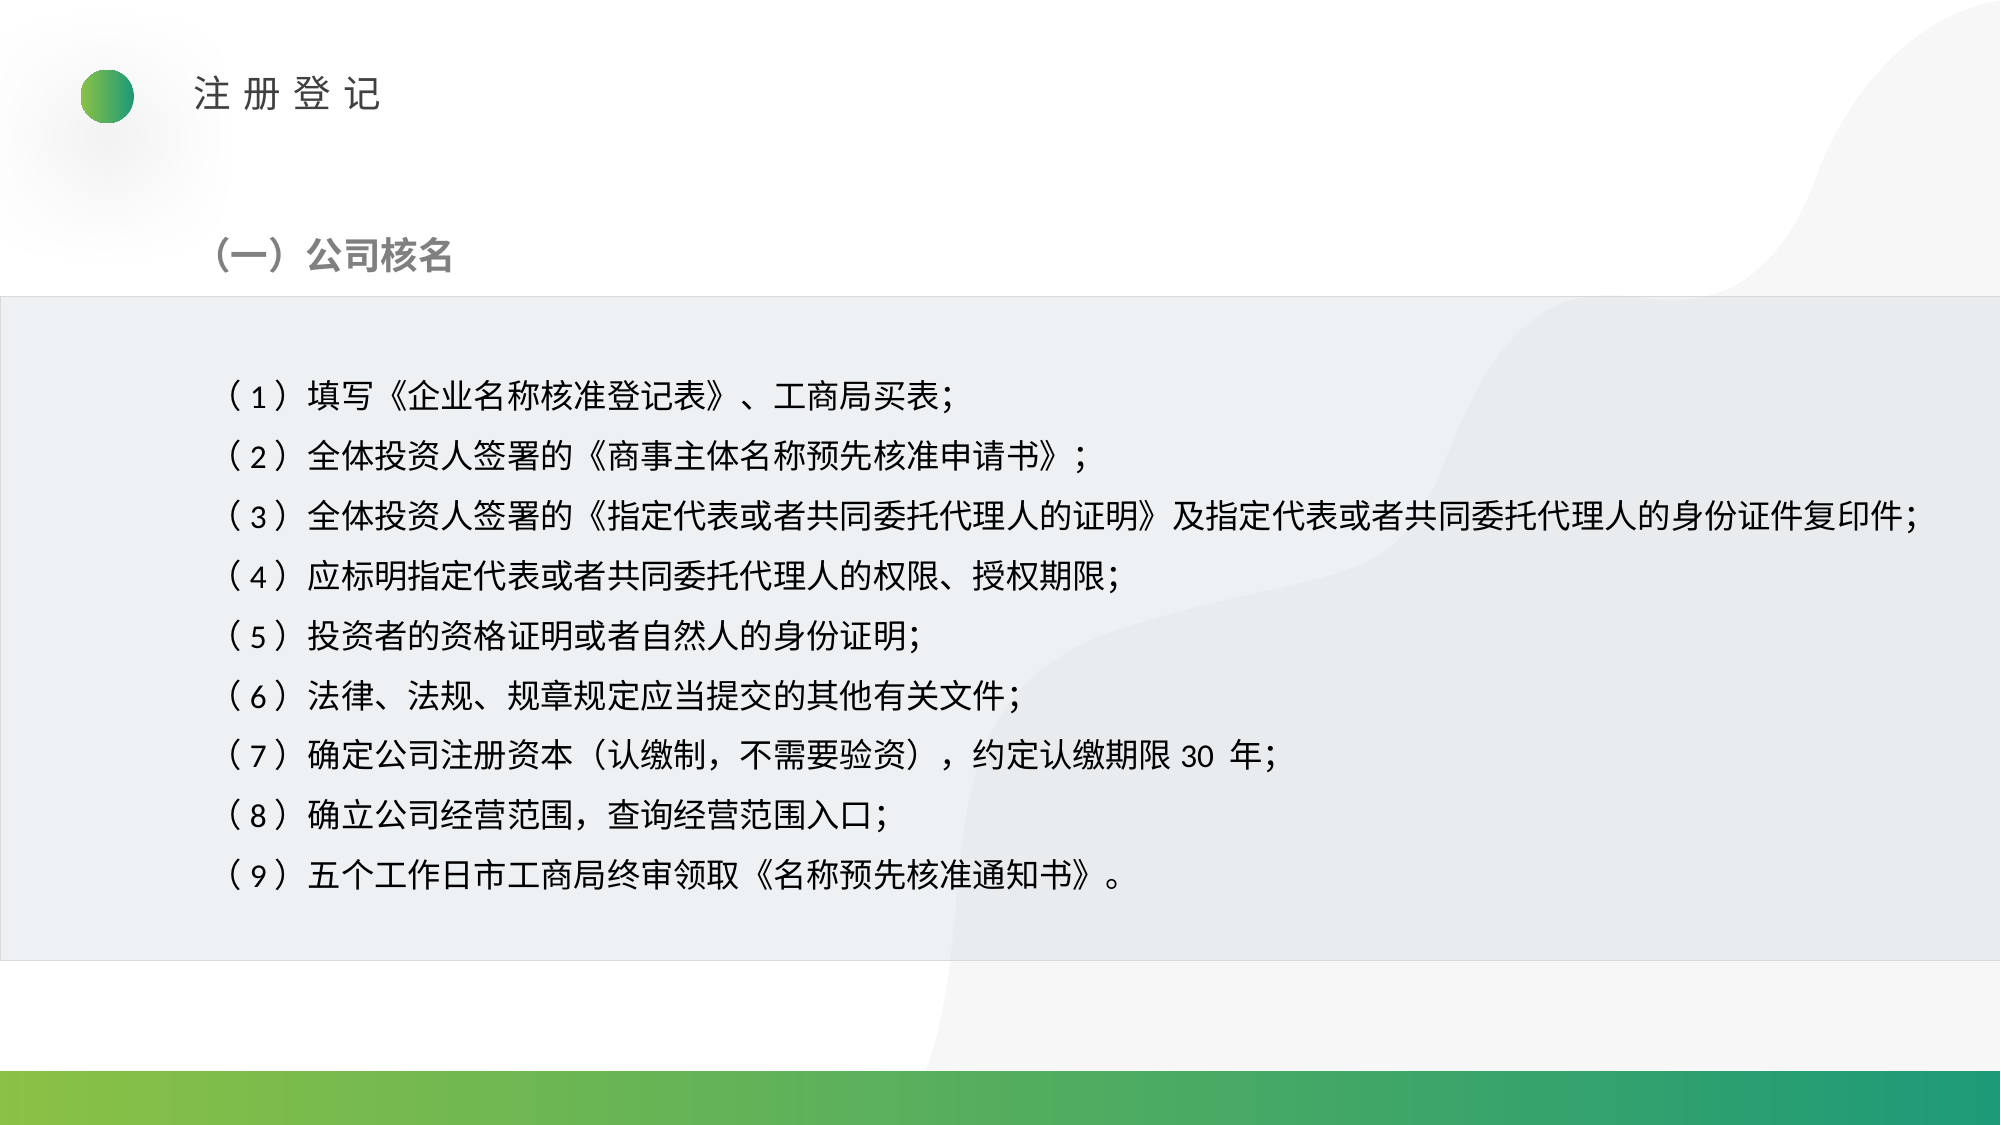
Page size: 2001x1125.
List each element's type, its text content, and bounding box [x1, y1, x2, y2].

text_box （一）公司核名 [178, 224, 687, 284]
text_box （1）填写《企业名称核准登记表》、工商局买表； （2）全体投资人签署的《商事主体名称预先核准申请书》； （3）全体投资人签署的《指定代表或者共同委托代理人的证明》及指定代表或者共同委托代理人的身份证件复印件； （4）应标明指定代表或者共同委托代理人的权限、授权期限； （5）投资者的资格证明或者自然人的身份证明； （6）法律、法规、规章规定应当提交的其他有关文件； （7）确定公司注册资本（认缴制，不需要验资），约定认缴期限30 年； （8）确立公司经营范围，查询经营范围入口； （9）五个工作日市工商局终审领取《名称预先核准通知书》。 [127, 348, 1958, 902]
text_box [0, 295, 2000, 961]
text_box 注册登记 [178, 62, 749, 123]
